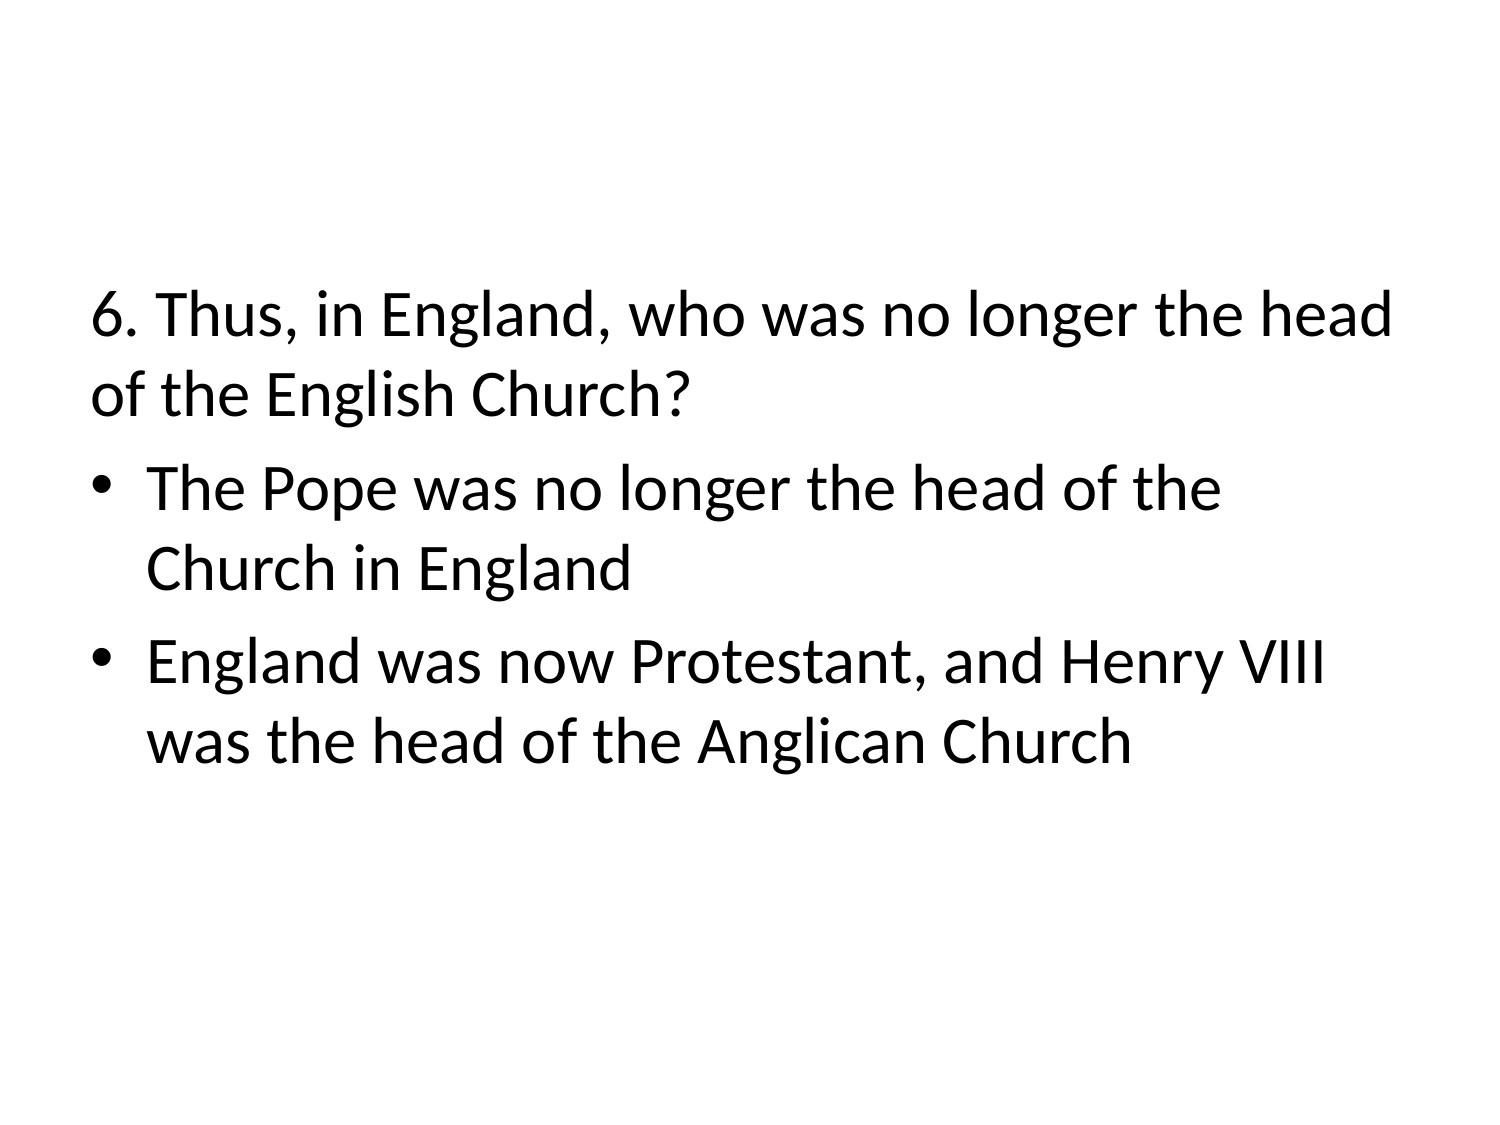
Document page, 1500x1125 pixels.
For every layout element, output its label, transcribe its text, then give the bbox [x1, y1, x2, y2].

list 6. Thus, in England, who was no longer the head of the English Church? The Pope was no longer the head of the Church in England England was now Protestant, and Henry VIII was the head of the Anglican Church [75, 262, 1425, 1005]
